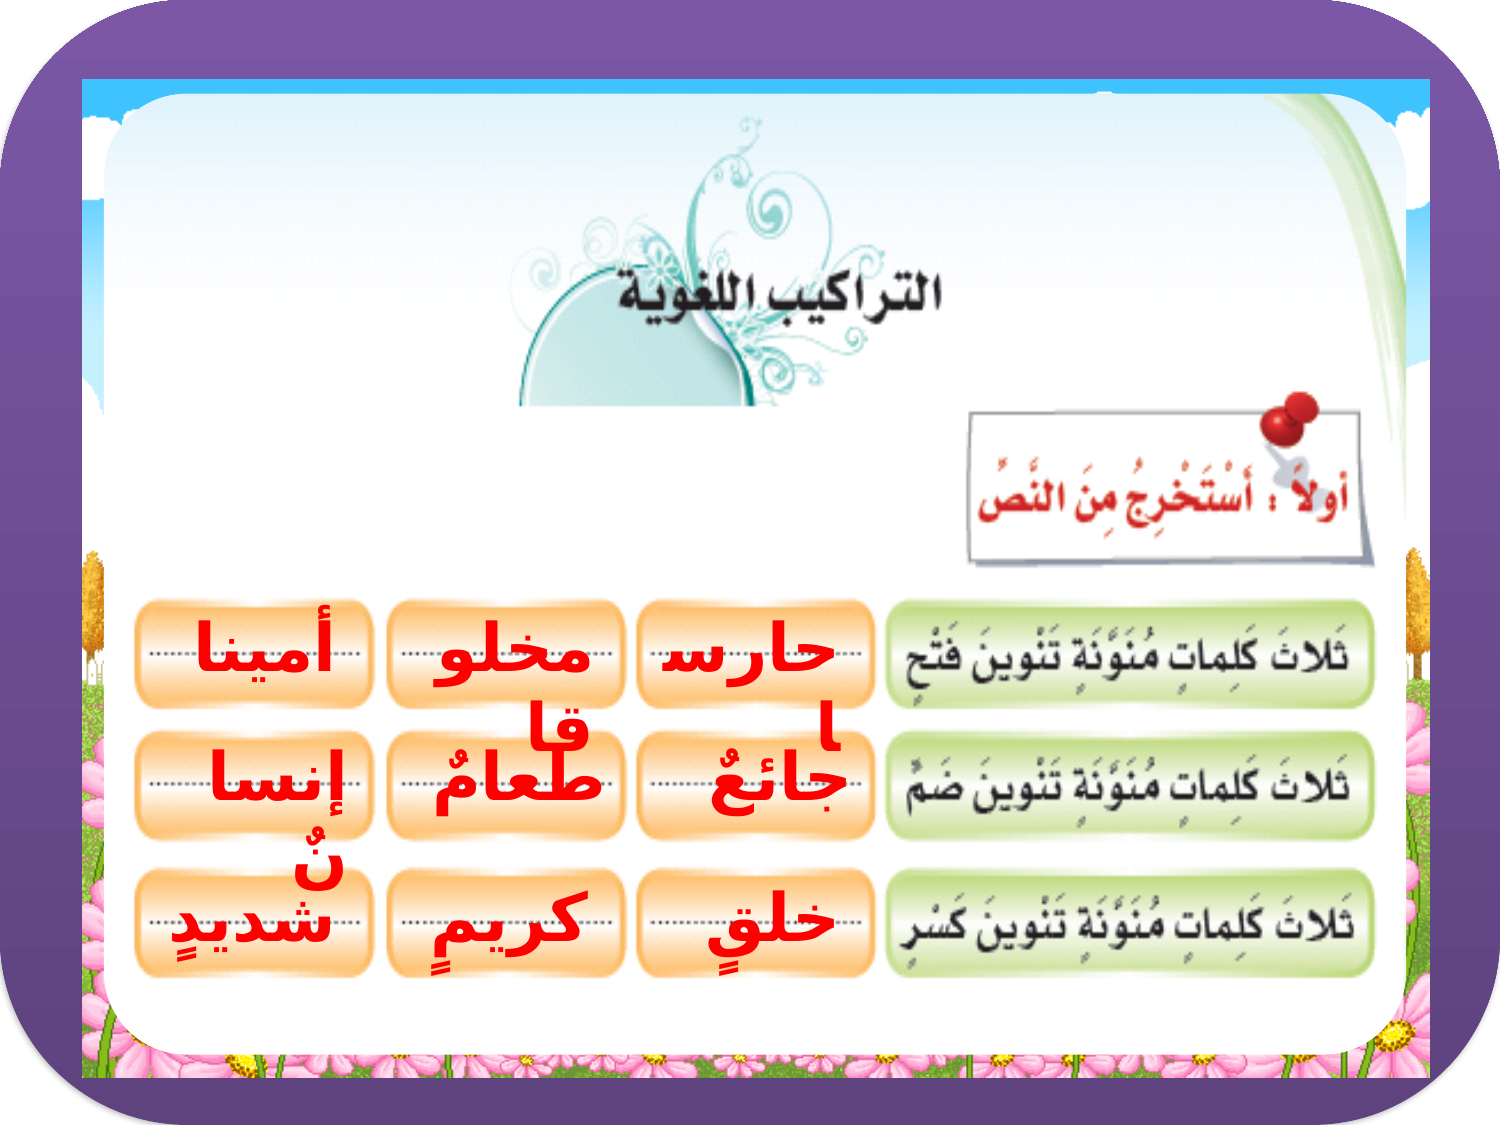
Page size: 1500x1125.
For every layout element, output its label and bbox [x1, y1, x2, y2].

picture [81, 79, 1430, 1079]
text_box [0, 0, 1500, 1125]
